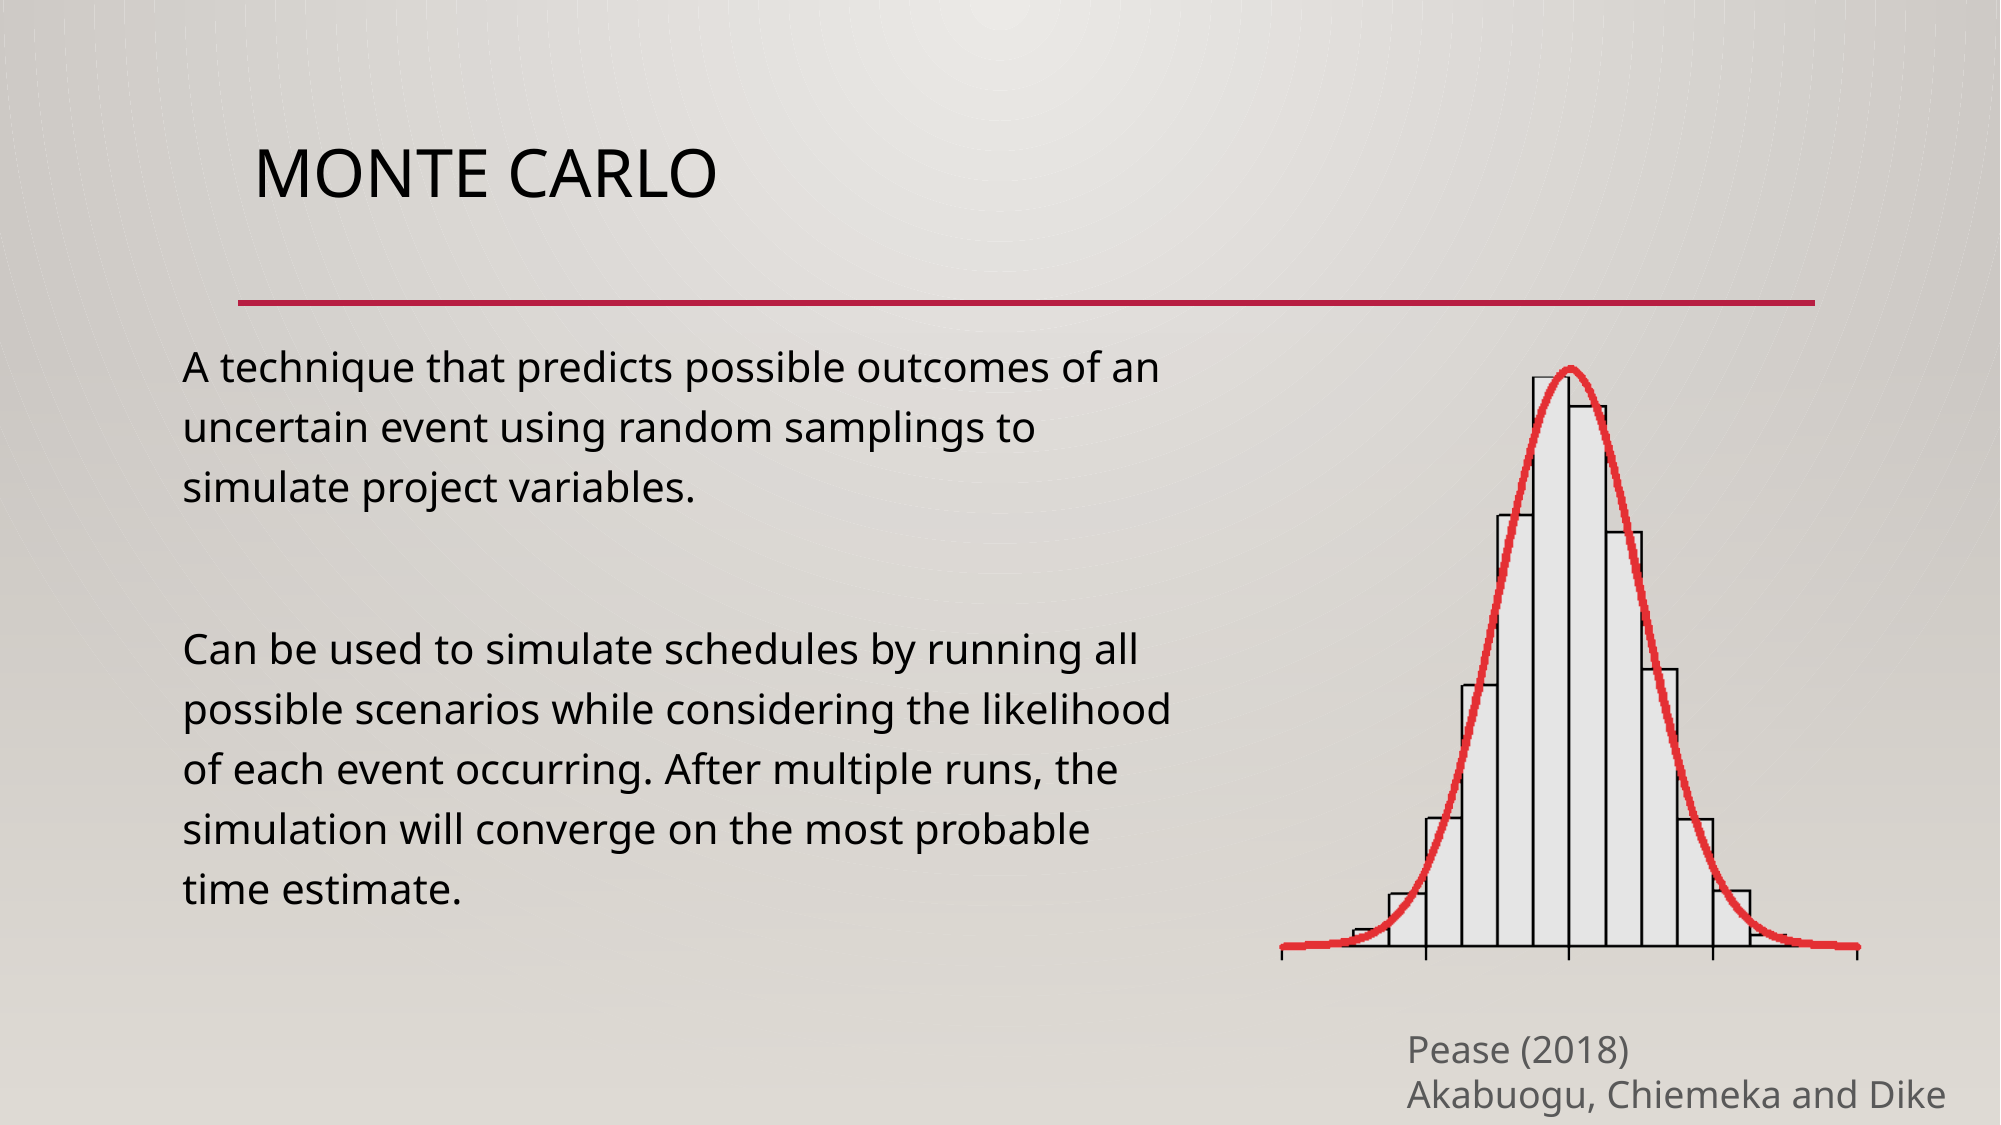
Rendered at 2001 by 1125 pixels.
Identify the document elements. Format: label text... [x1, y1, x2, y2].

text_box Pease (2018) Akabuogu, Chiemeka and Dike (2013) [1392, 1018, 2000, 1125]
list A technique that predicts possible outcomes of an uncertain event using random samplings to simulate project variables. Can be used to simulate schedules by running all possible scenarios while considering the likelihood of each event occurring. After multiple runs, the simulation will converge on the most probable time estimate. [167, 323, 1191, 1037]
title Monte Carlo [238, 131, 1814, 305]
picture [1244, 345, 1876, 978]
